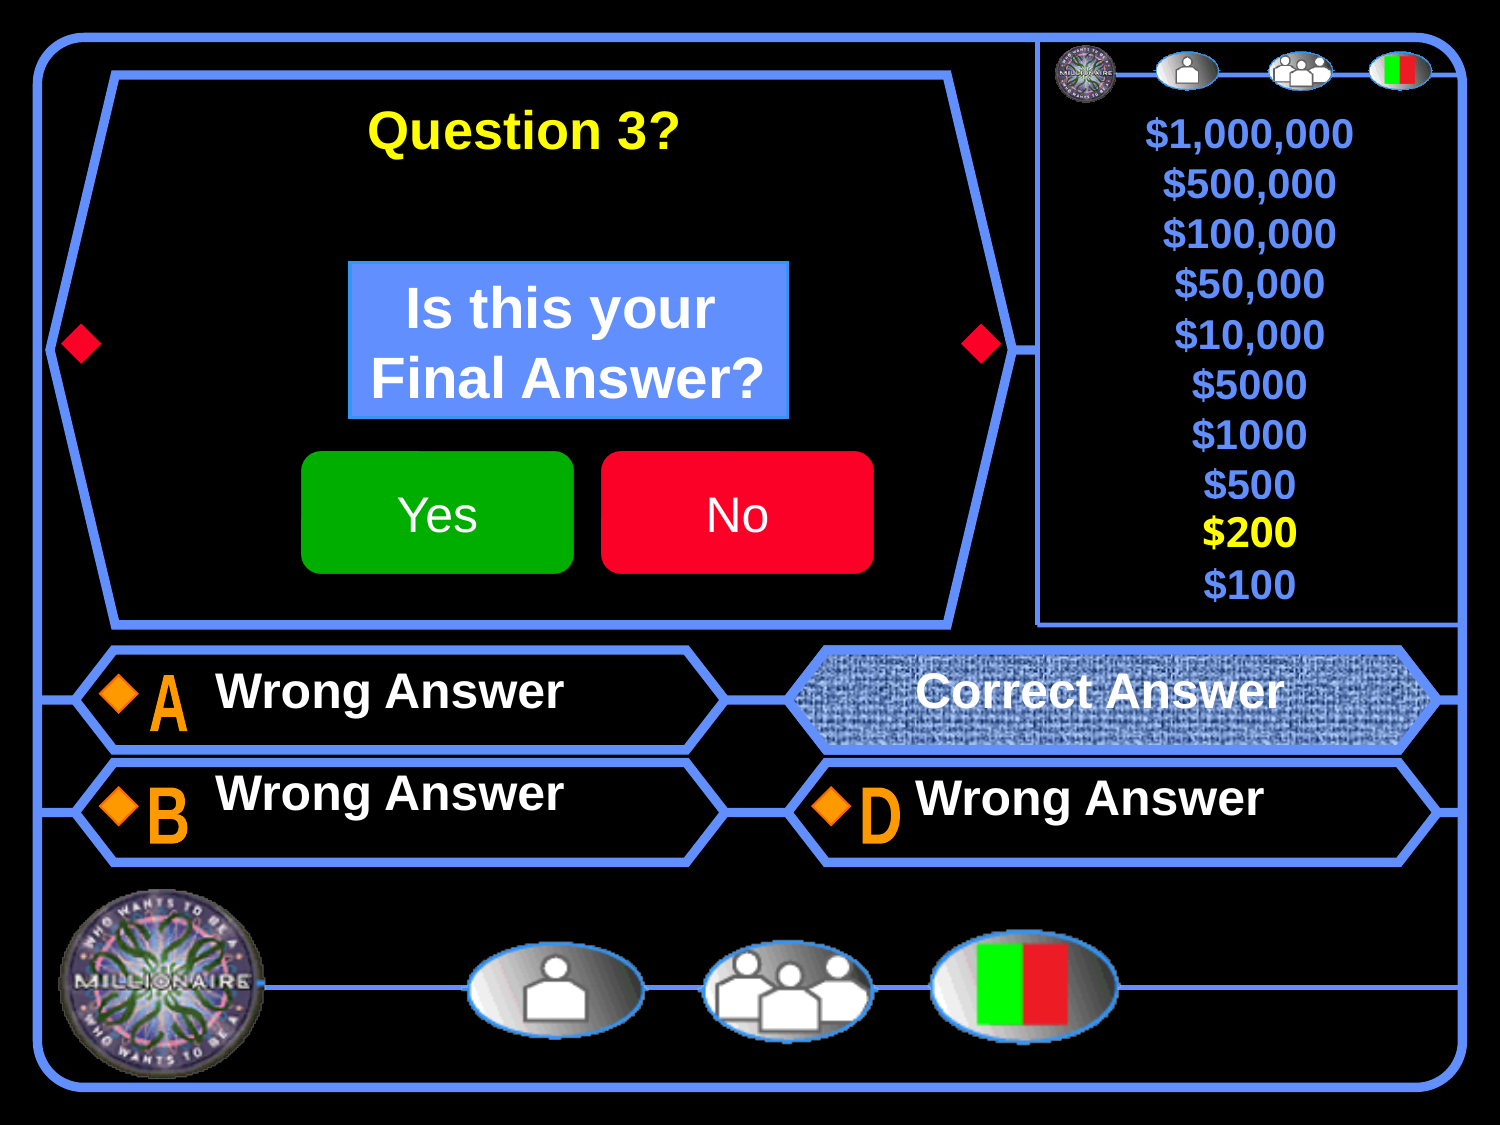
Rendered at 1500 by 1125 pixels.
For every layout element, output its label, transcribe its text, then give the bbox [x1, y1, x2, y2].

list Correct Answer Wrong Answer [900, 662, 1500, 875]
text_box [787, 650, 1409, 750]
picture [1262, 49, 1338, 93]
picture [1037, 24, 1138, 116]
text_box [299, 262, 876, 576]
list Wrong Answer Wrong Answer [200, 662, 700, 838]
picture [0, 820, 338, 1125]
picture [450, 937, 663, 1049]
picture [1362, 49, 1438, 94]
text_box $200 [1149, 499, 1350, 563]
picture [687, 935, 888, 1050]
title Question 3? [112, 87, 938, 275]
picture [1149, 49, 1225, 94]
picture [912, 924, 1138, 1056]
